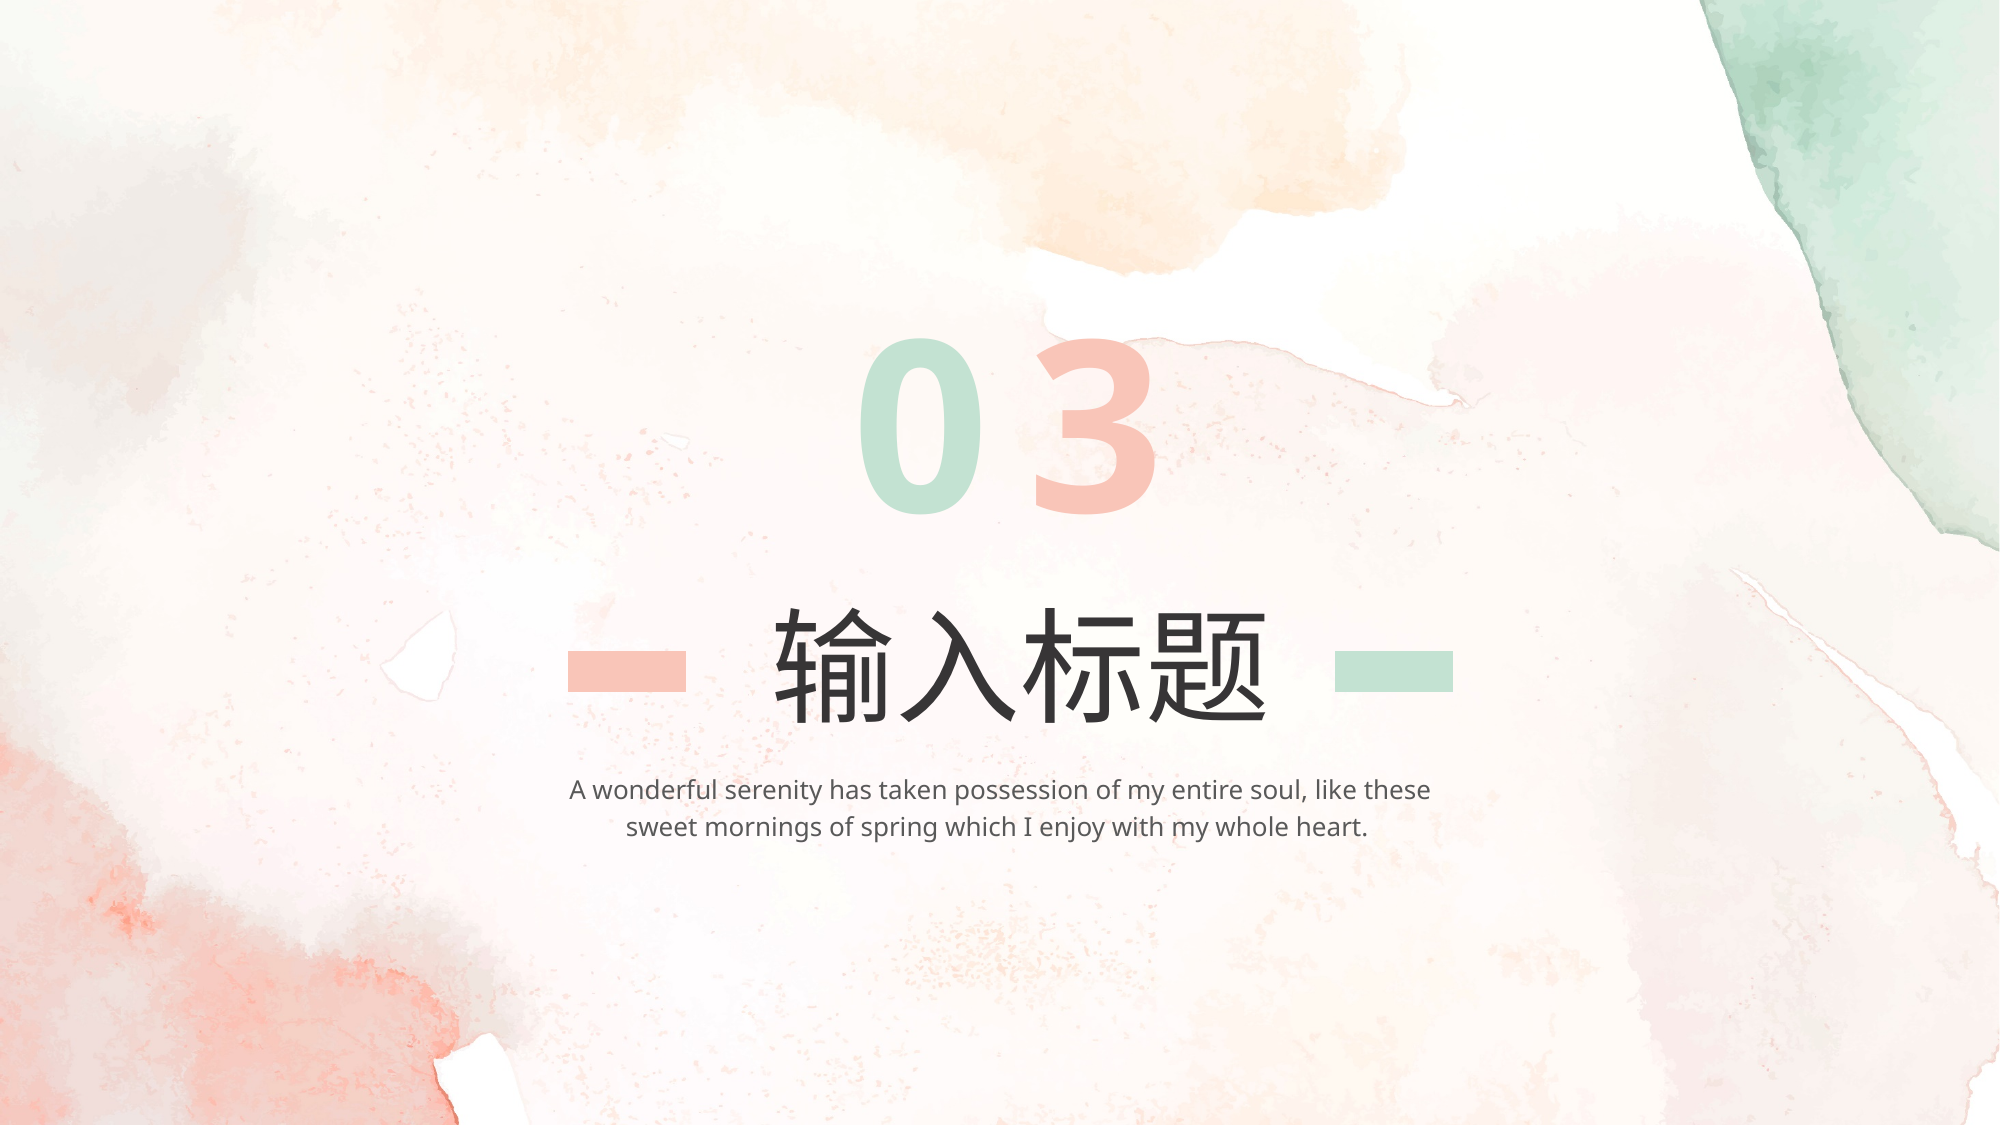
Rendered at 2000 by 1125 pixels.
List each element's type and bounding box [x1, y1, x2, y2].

text_box [831, 265, 1186, 572]
text_box [568, 581, 1454, 749]
picture [0, 0, 2000, 1125]
